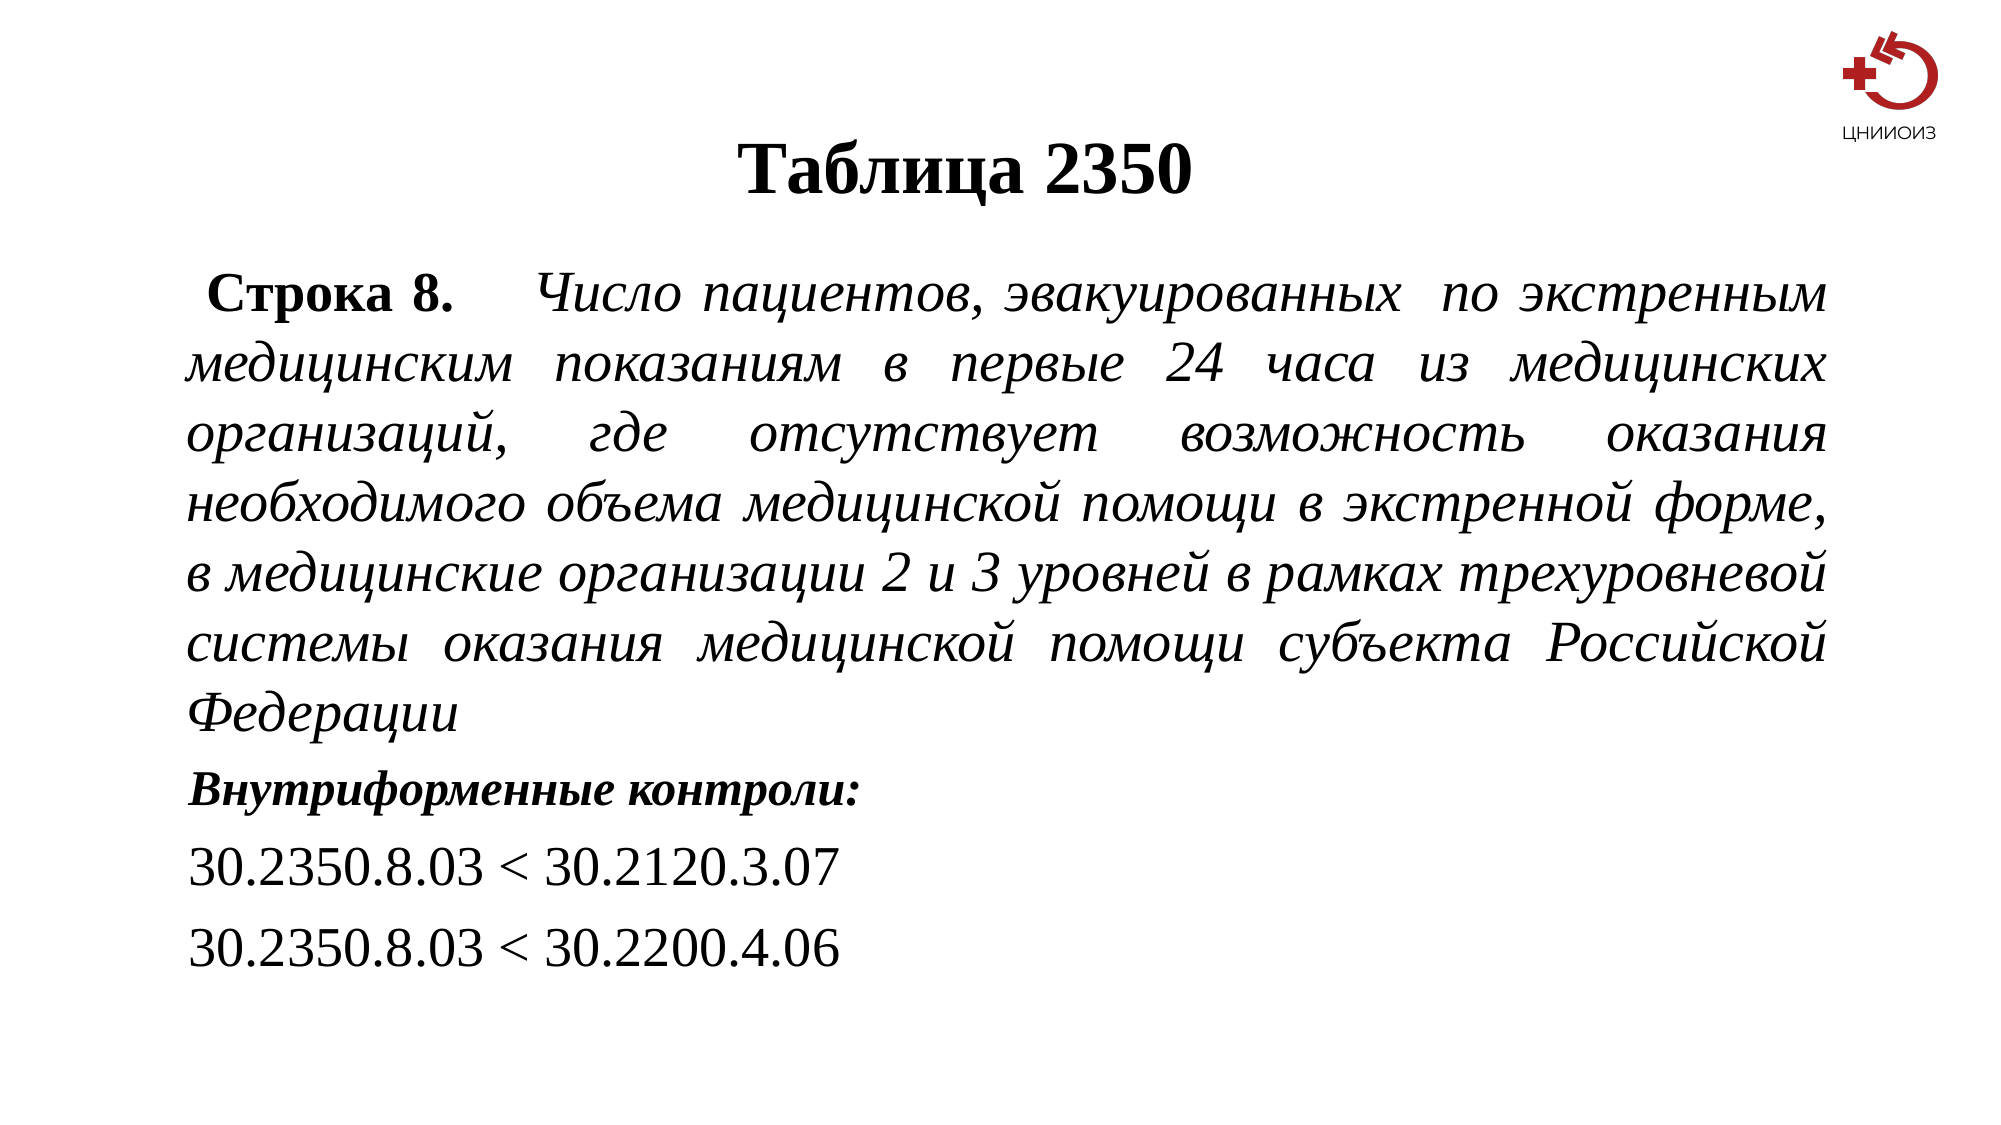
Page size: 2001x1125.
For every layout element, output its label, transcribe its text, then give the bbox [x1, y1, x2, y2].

list Строка 8. Число пациентов, эвакуированных по экстренным медицинским показаниям в первые 24 часа из медицинских организаций, где отсутствует возможность оказания необходимого объема медицинской помощи в экстренной форме, в медицинские организации 2 и 3 уровней в рамках трехуровневой системы оказания медицинской помощи субъекта Российской Федерации Внутриформенные контроли: 30.2350.8.03 < 30.2120.3.07 30.2350.8.03 < 30.2200.4.06 [114, 246, 1844, 1090]
title Таблица 2350 [249, 58, 1682, 246]
picture [1843, 31, 1938, 142]
